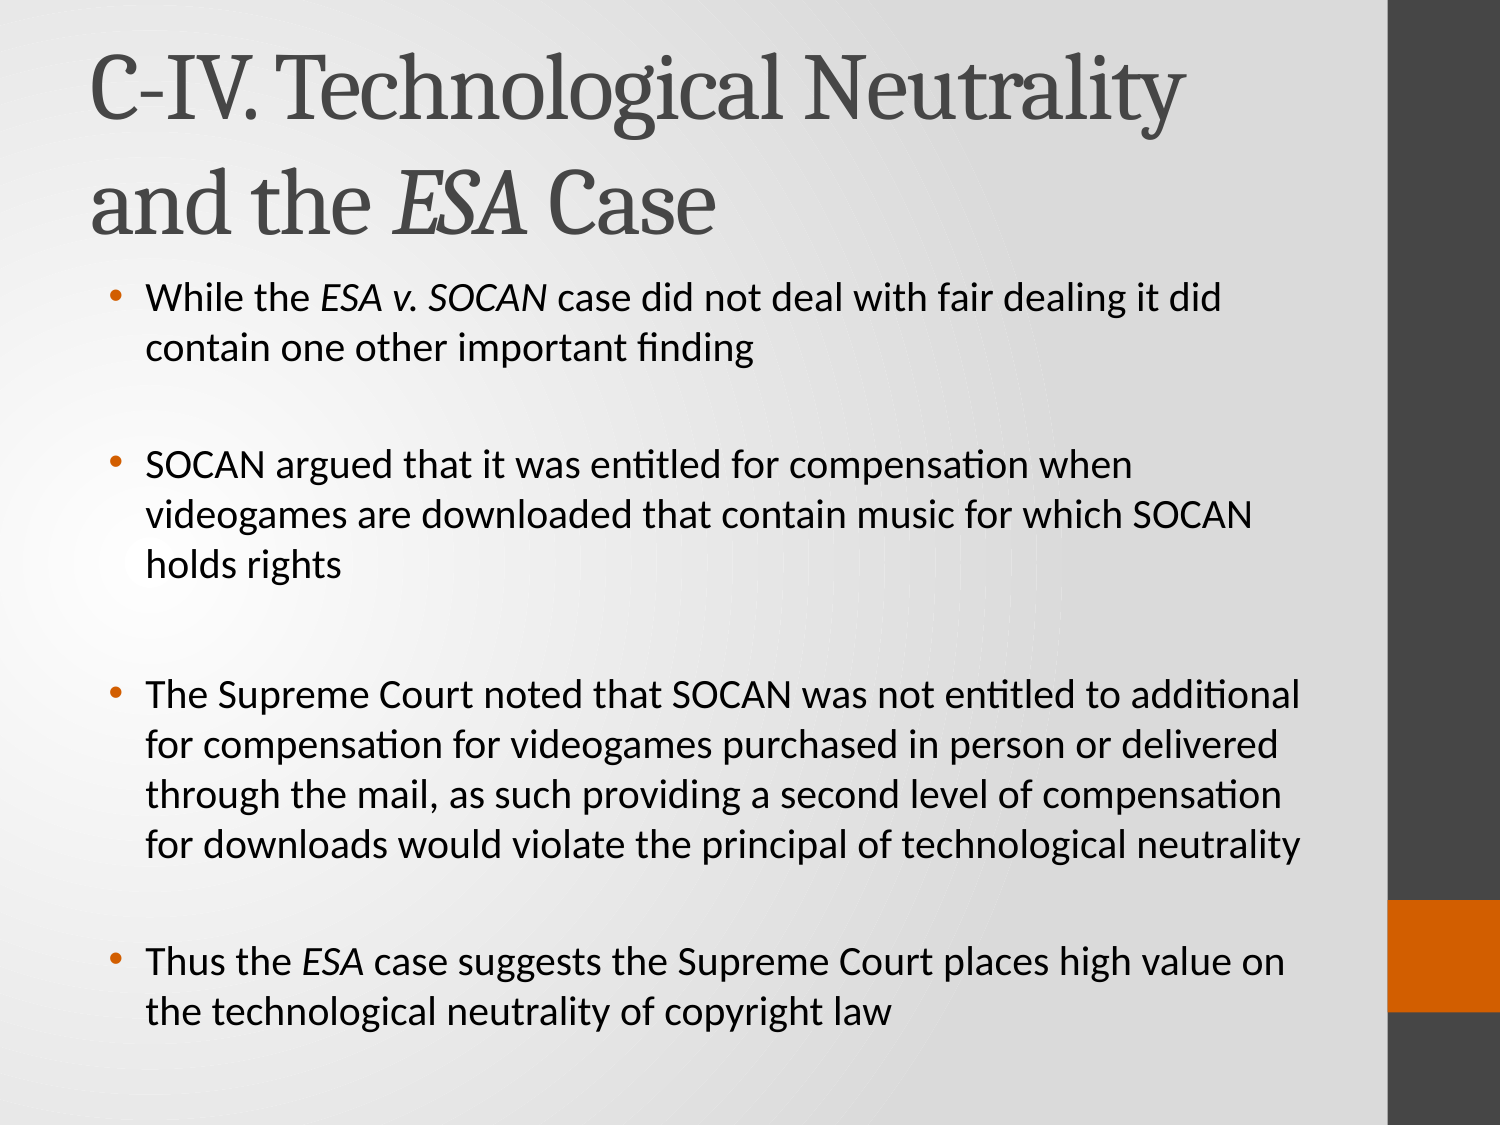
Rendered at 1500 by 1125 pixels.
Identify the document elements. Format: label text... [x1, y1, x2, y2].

list While the ESA v. SOCAN case did not deal with fair dealing it did contain one other important finding SOCAN argued that it was entitled for compensation when videogames are downloaded that contain music for which SOCAN holds rights The Supreme Court noted that SOCAN was not entitled to additional for compensation for videogames purchased in person or delivered through the mail, as such providing a second level of compensation for downloads would violate the principal of technological neutrality Thus the ESA case suggests the Supreme Court places high value on the technological neutrality of copyright law [75, 262, 1325, 1050]
title C-IV. Technological Neutrality and the ESA Case [75, 45, 1325, 233]
